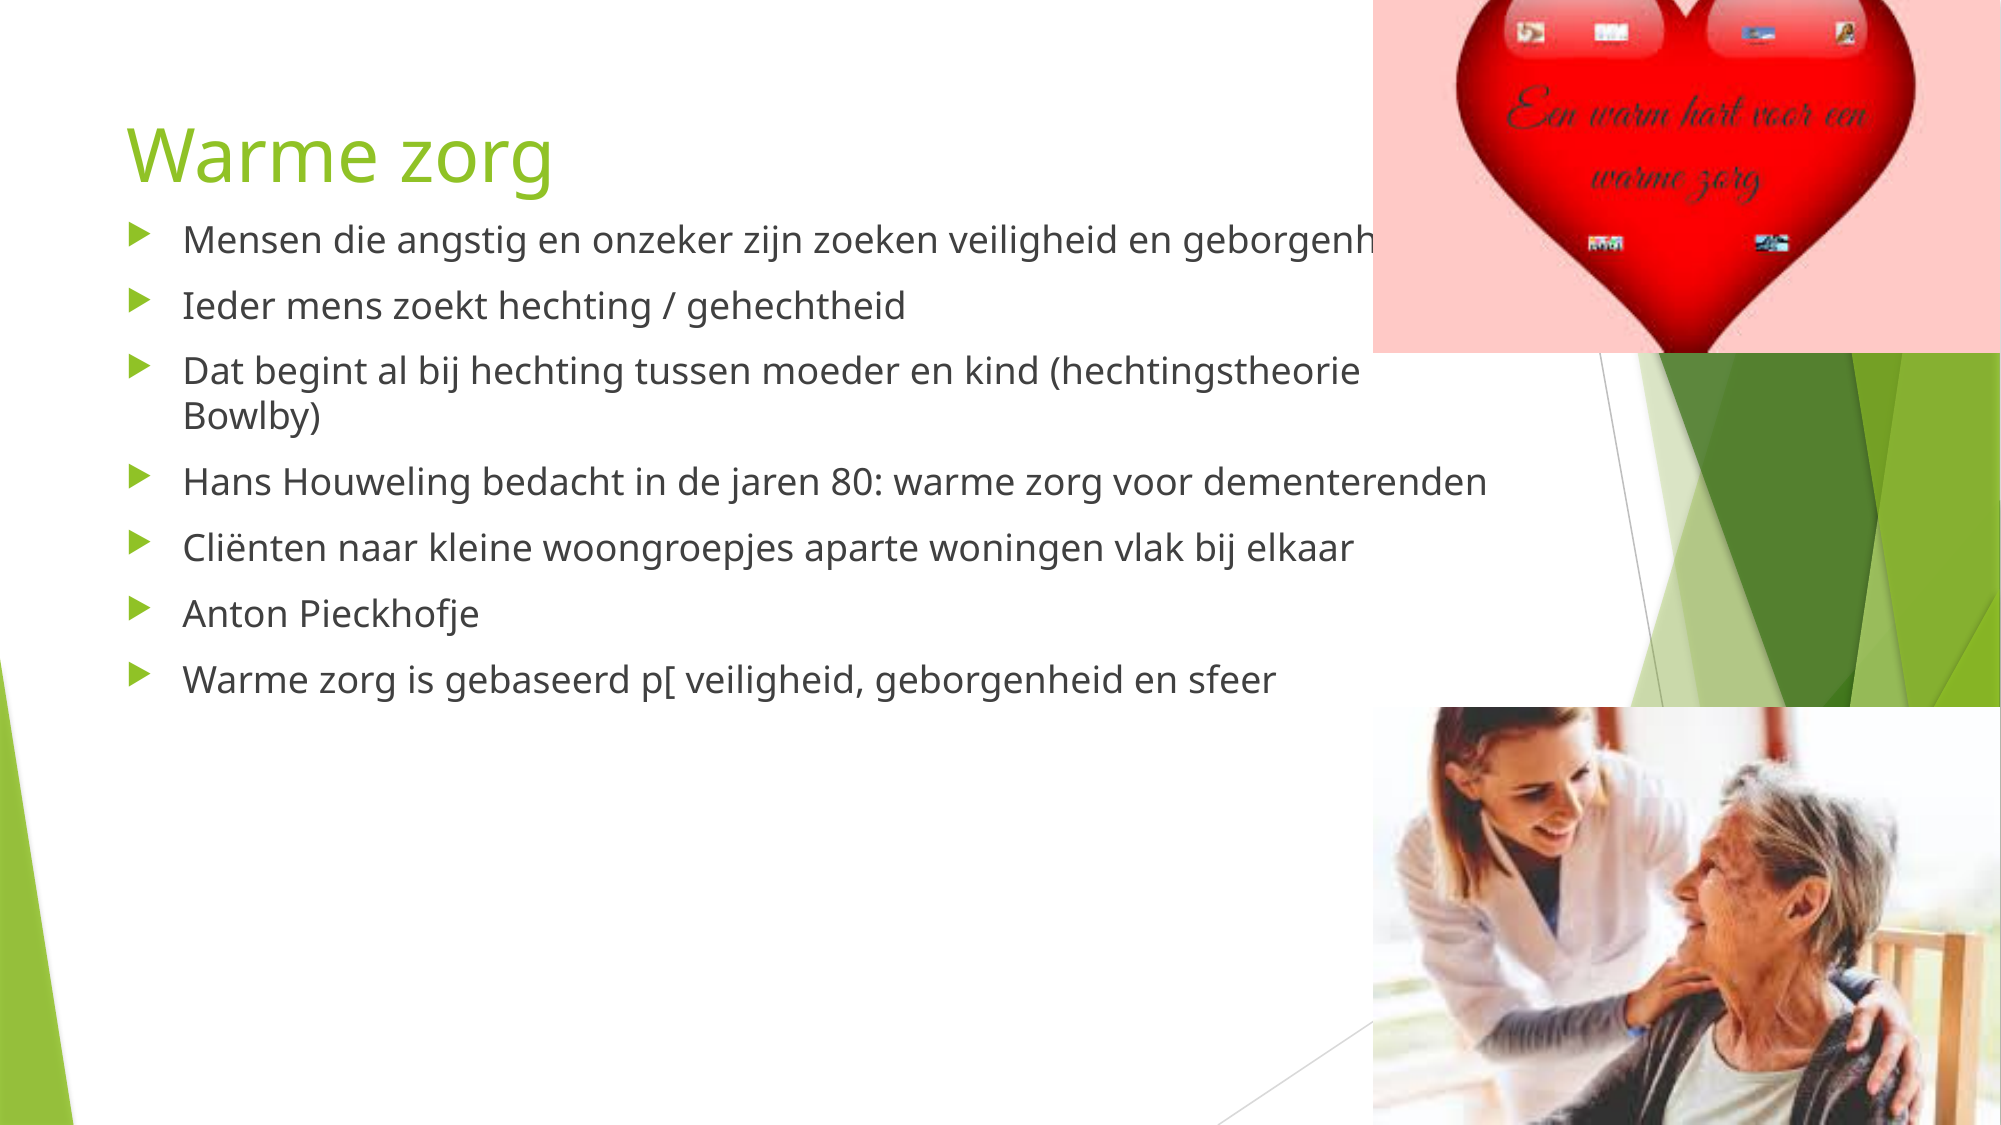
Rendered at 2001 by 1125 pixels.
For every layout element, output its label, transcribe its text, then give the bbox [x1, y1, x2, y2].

list Mensen die angstig en onzeker zijn zoeken veiligheid en geborgenheid Ieder mens zoekt hechting / gehechtheid Dat begint al bij hechting tussen moeder en kind (hechtingstheorie Bowlby) Hans Houweling bedacht in de jaren 80: warme zorg voor dementerenden Cliënten naar kleine woongroepjes aparte woningen vlak bij elkaar Anton Pieckhofje Warme zorg is gebaseerd p[ veiligheid, geborgenheid en sfeer [111, 208, 1522, 845]
picture [1372, 707, 2000, 1125]
title Warme zorg [111, 99, 1367, 208]
picture [1372, 0, 2000, 353]
